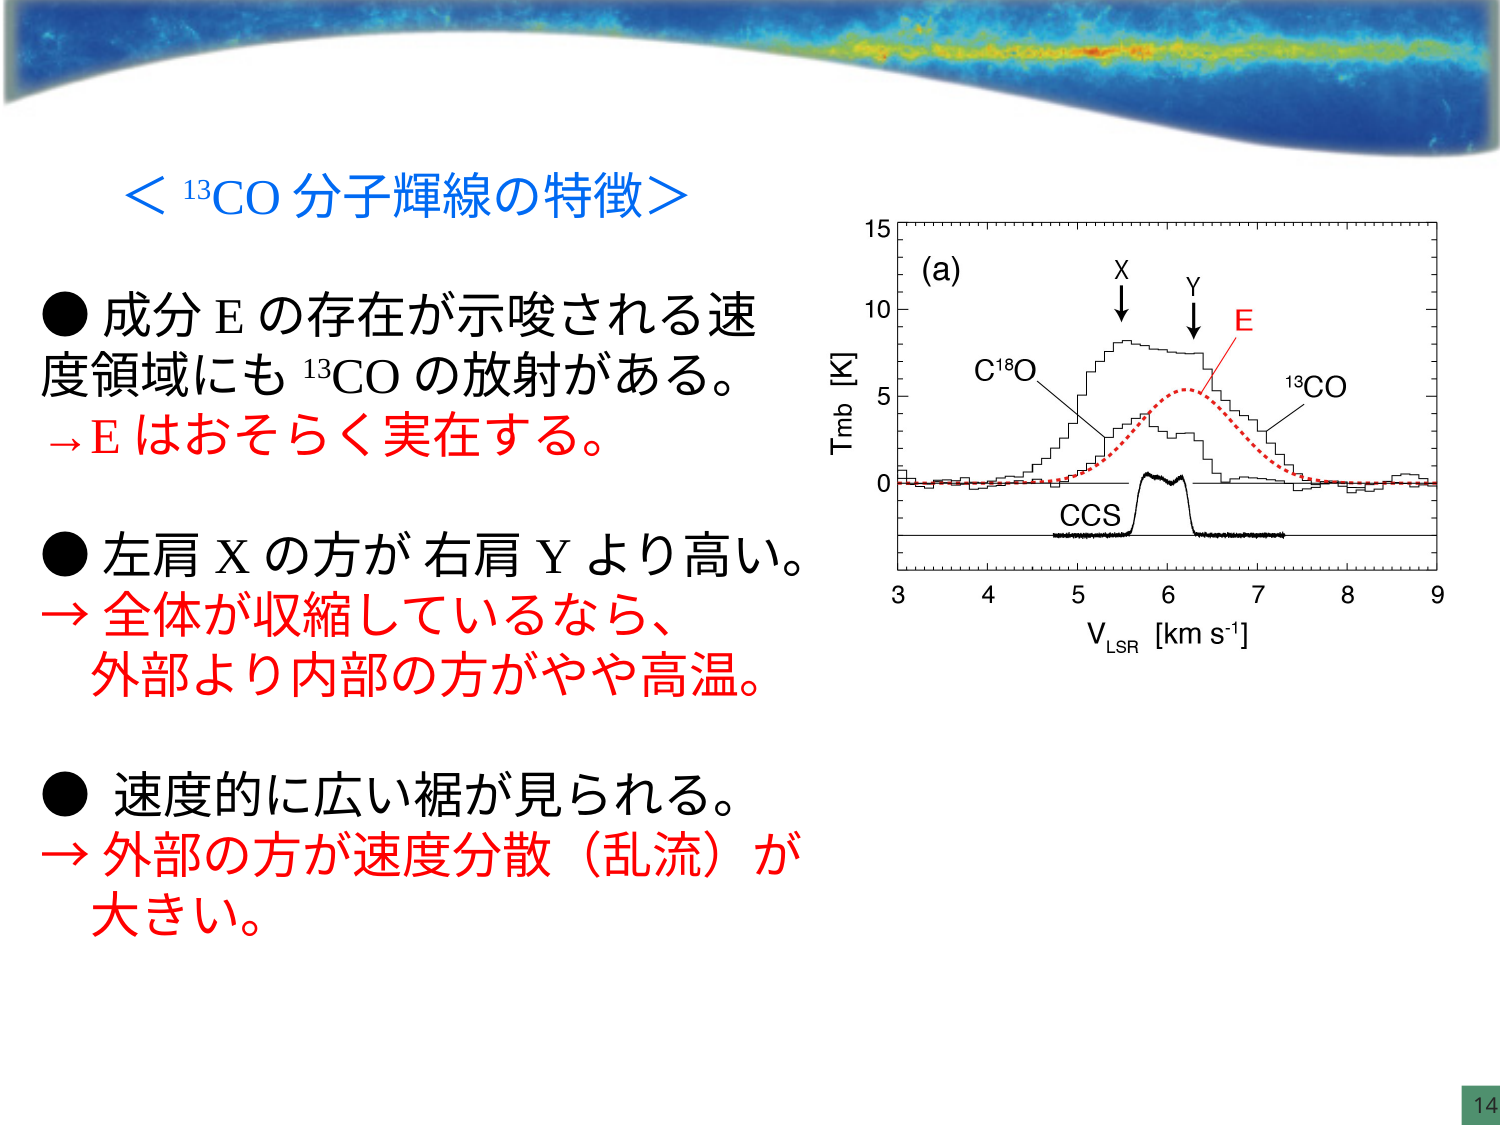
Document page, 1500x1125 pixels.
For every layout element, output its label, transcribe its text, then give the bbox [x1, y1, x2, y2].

picture [2, 0, 1500, 1125]
slide_number 14 [1194, 1083, 1500, 1125]
text_box ●成分Eの存在が示唆される速 度領域にも13COの放射がある。 →Eはおそらく実在する。 ●左肩Xの方が 右肩Yより高い。 →全体が収縮しているなら、 外部より内部の方がやや高温。 ● 速度的に広い裾が見られる。 →外部の方が速度分散（乱流）が 大きい。 [25, 276, 848, 1012]
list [826, 215, 1445, 668]
text_box ＜13CO分子輝線の特徴＞ [105, 156, 708, 232]
